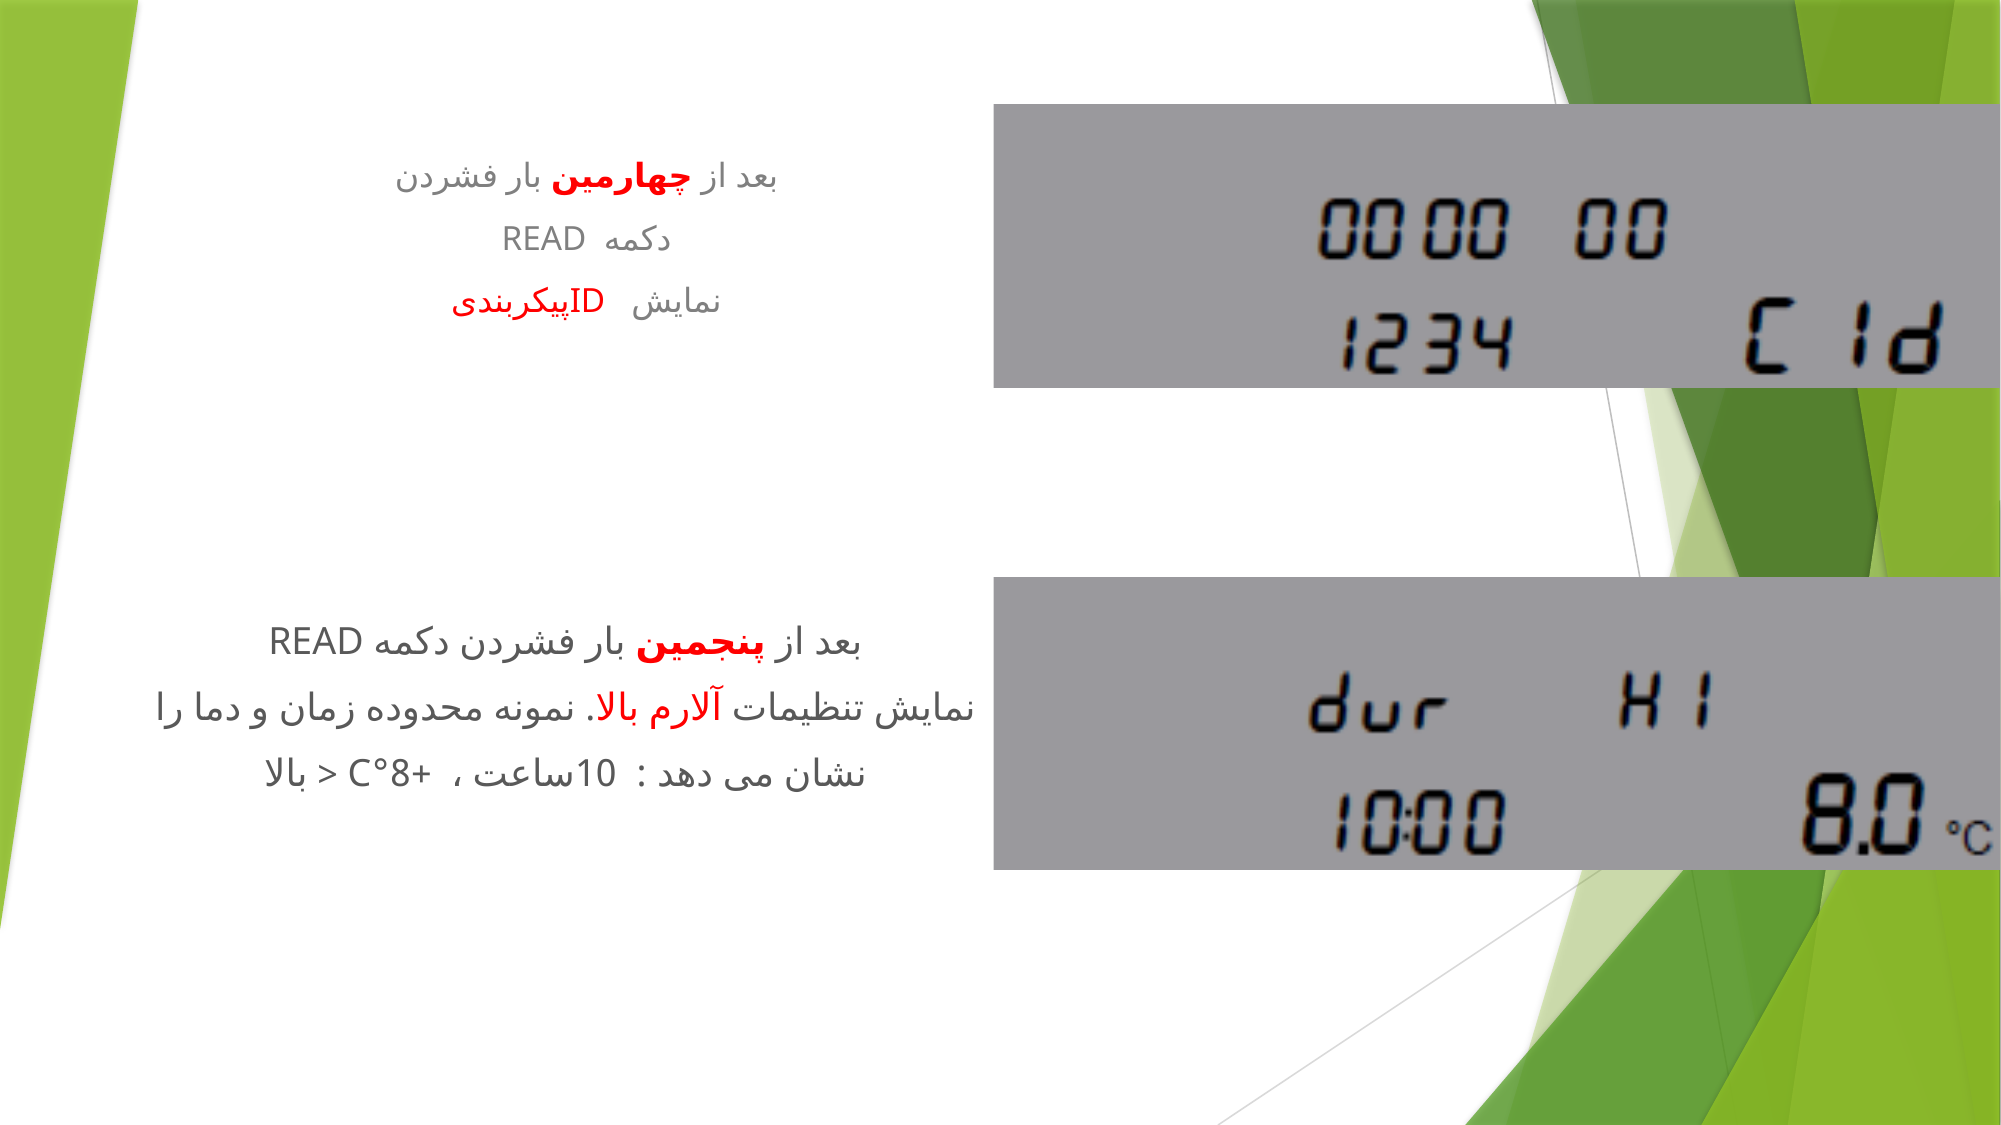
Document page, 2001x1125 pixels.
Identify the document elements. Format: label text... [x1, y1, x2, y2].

subtitle بعد از چهارمین بار فشردن دکمه READ نمایش IDپیکربندی [179, 142, 988, 328]
picture [993, 576, 2000, 870]
picture [993, 104, 2000, 388]
text_box بعد از پنجمین بار فشردن دکمه READ نمایش تنظیمات آلارم بالا. نمونه محدوده زمان و دما را نشان می دهد : 10ساعت ، +8°C < بالا [137, 609, 988, 837]
